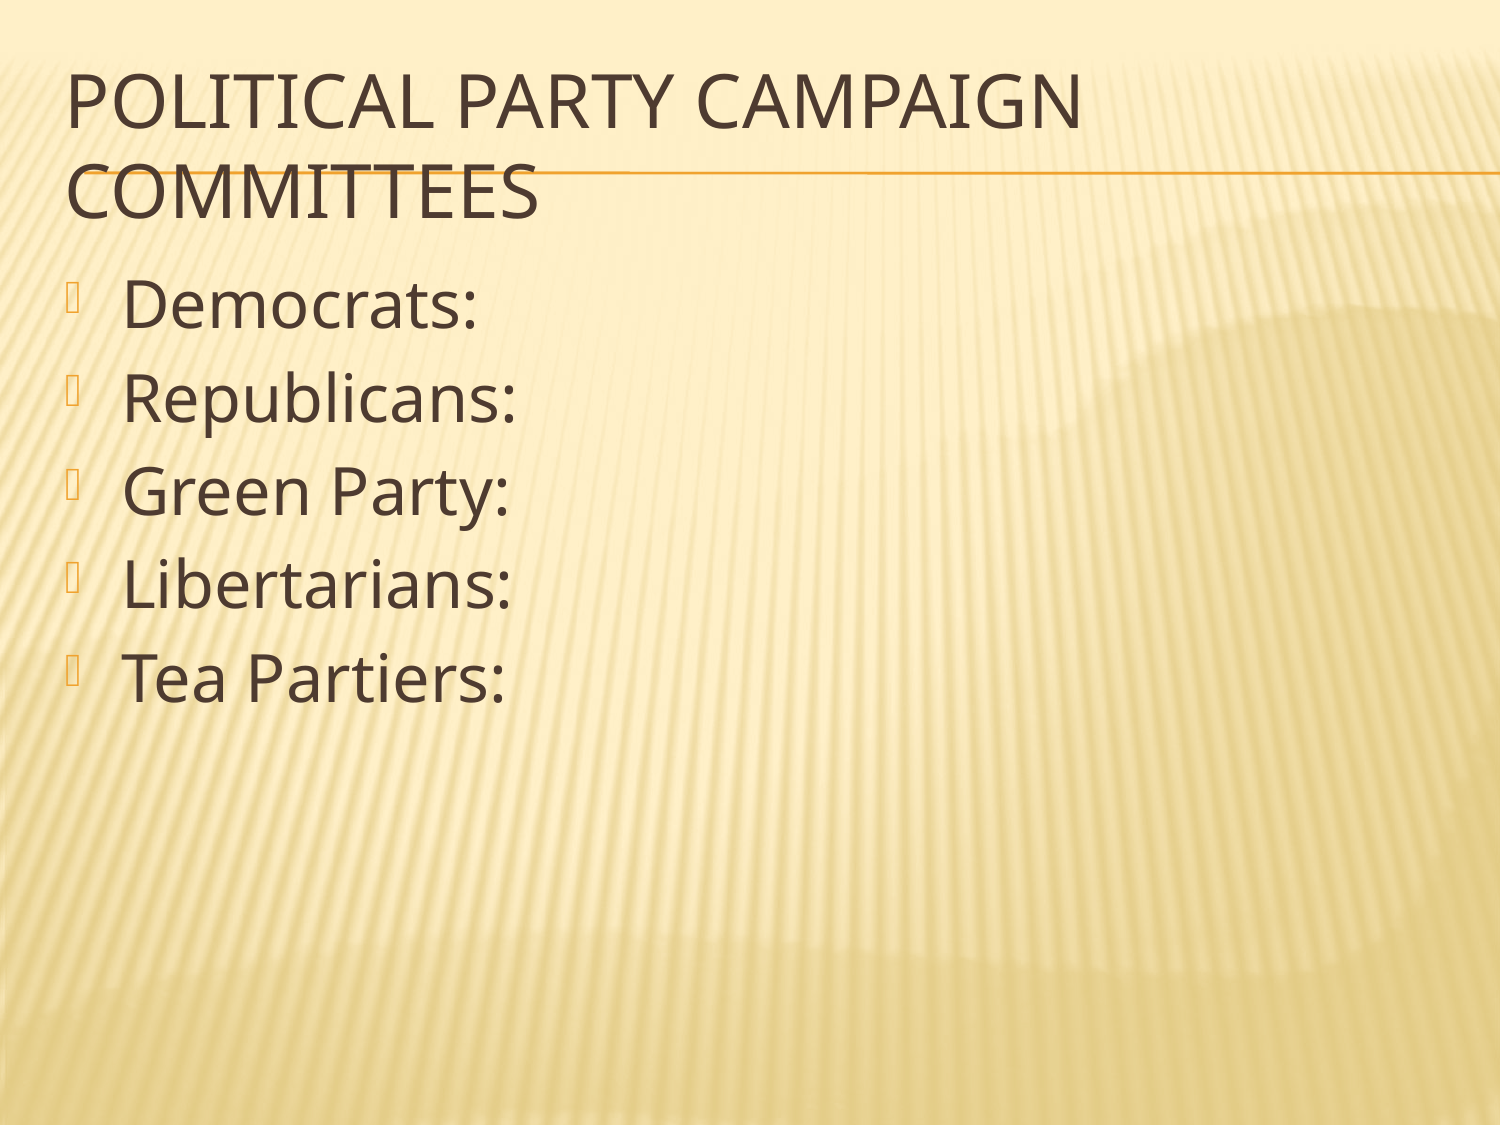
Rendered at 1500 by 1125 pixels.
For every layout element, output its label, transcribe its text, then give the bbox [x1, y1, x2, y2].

list Democrats: Republicans: Green Party: Libertarians: Tea Partiers: [50, 254, 1475, 998]
title Political party campaign committees [50, 75, 1475, 213]
